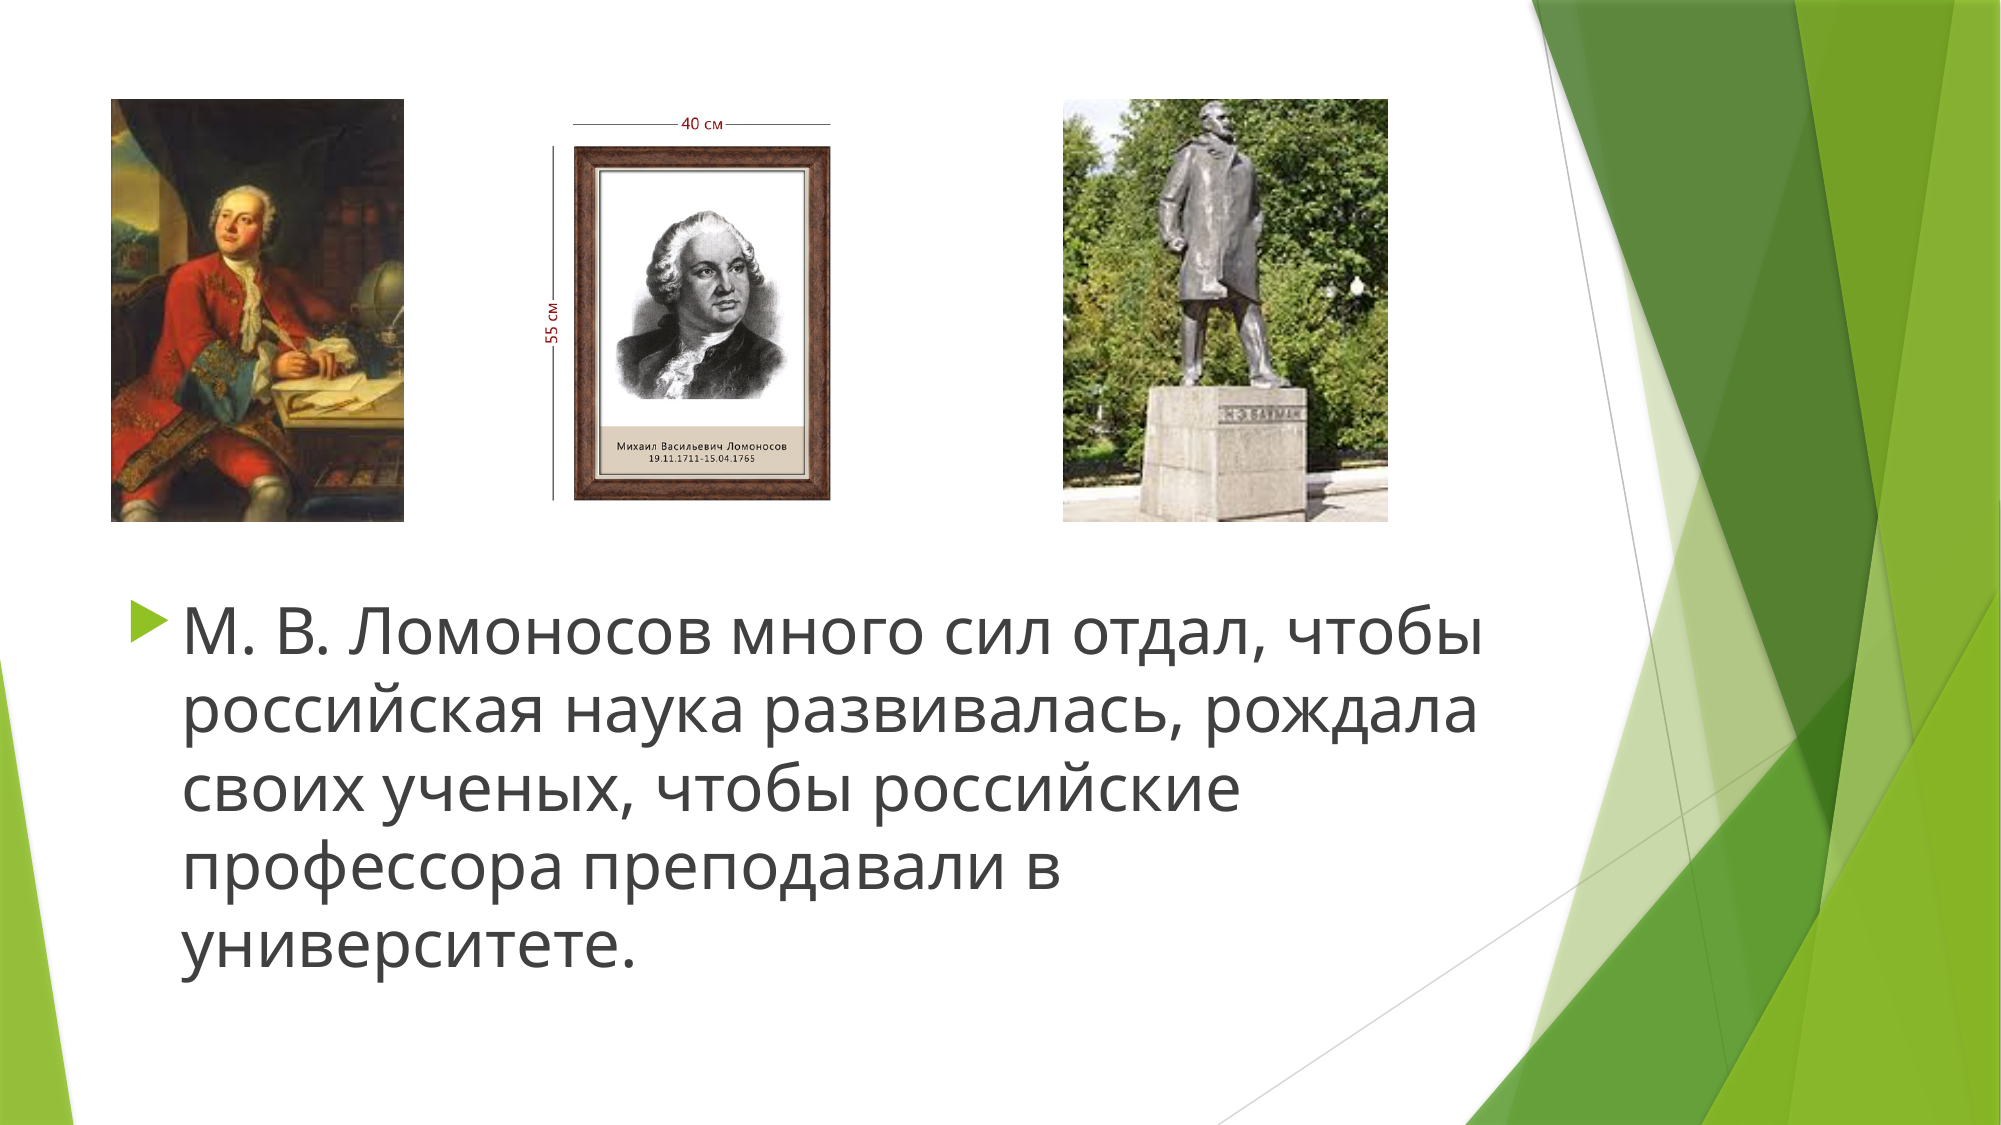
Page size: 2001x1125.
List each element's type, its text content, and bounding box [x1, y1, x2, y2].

picture [532, 104, 845, 522]
picture [110, 98, 404, 522]
list М. В. Ломоносов много сил отдал, чтобы российская наука развивалась, рождала своих ученых, чтобы российские профессора преподавали в университете. [111, 581, 1522, 992]
picture [1063, 98, 1388, 522]
